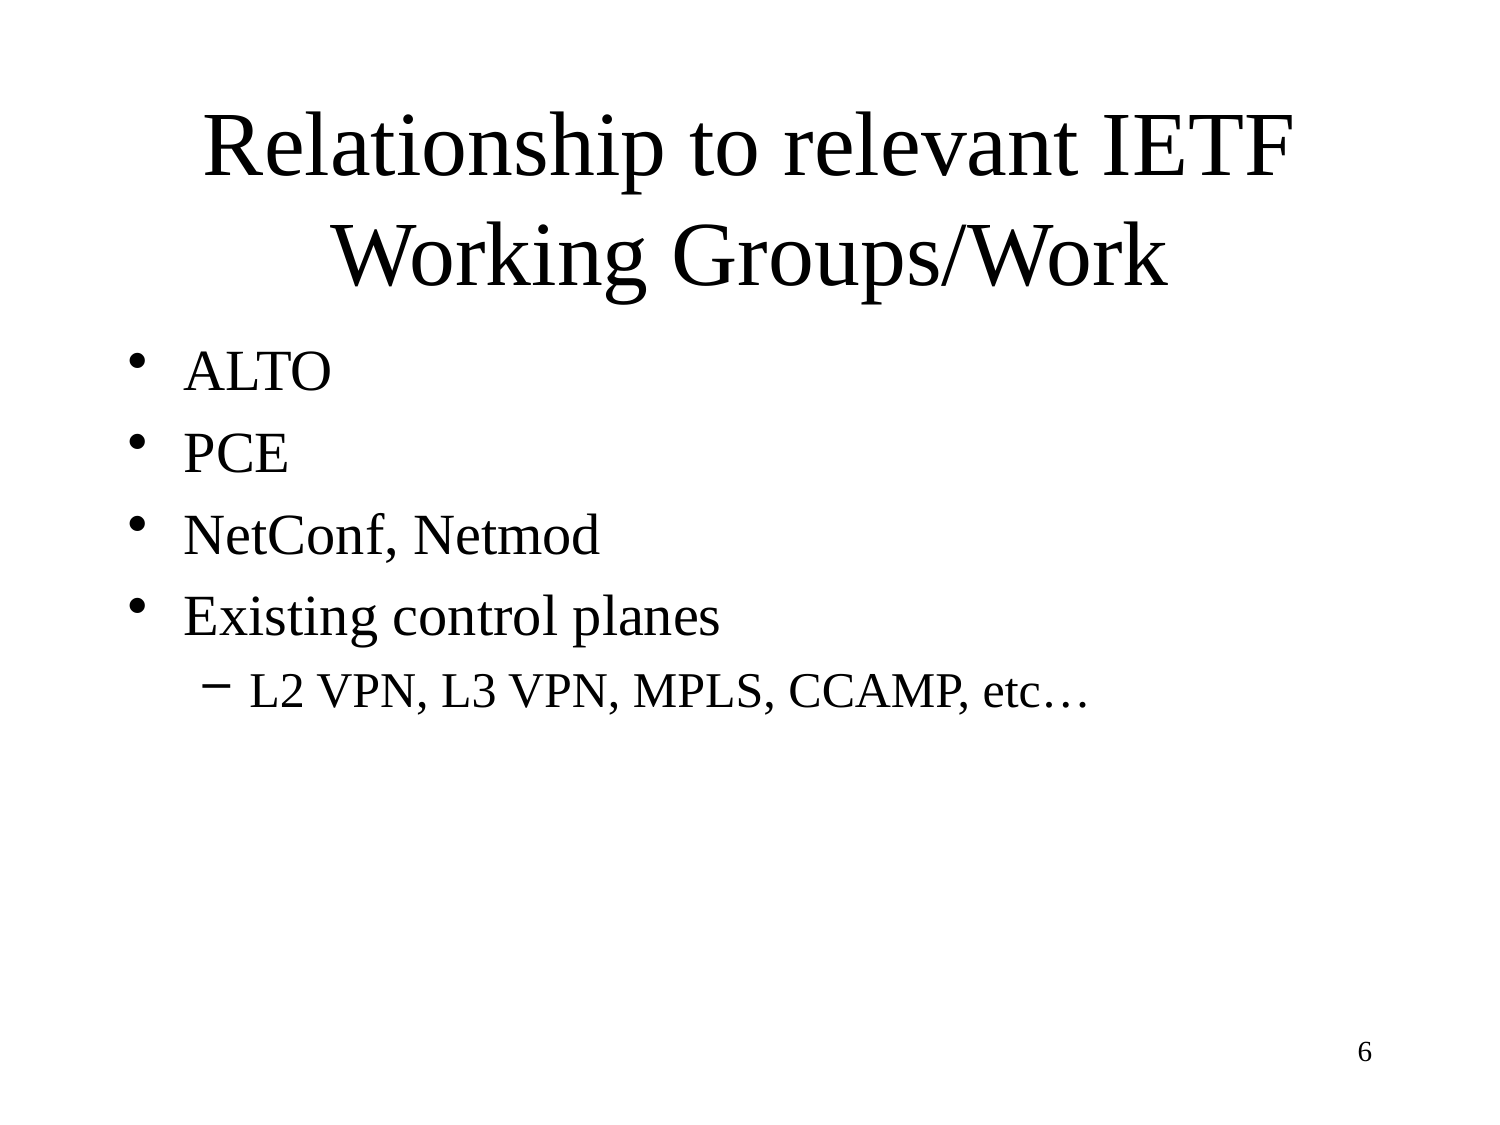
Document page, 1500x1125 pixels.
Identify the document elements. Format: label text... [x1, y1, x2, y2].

list ALTO PCE NetConf, Netmod Existing control planes L2 VPN, L3 VPN, MPLS, CCAMP, etc… [112, 324, 1388, 1000]
slide_number 6 [1074, 1025, 1388, 1100]
title Relationship to relevant IETF Working Groups/Work [112, 99, 1388, 288]
